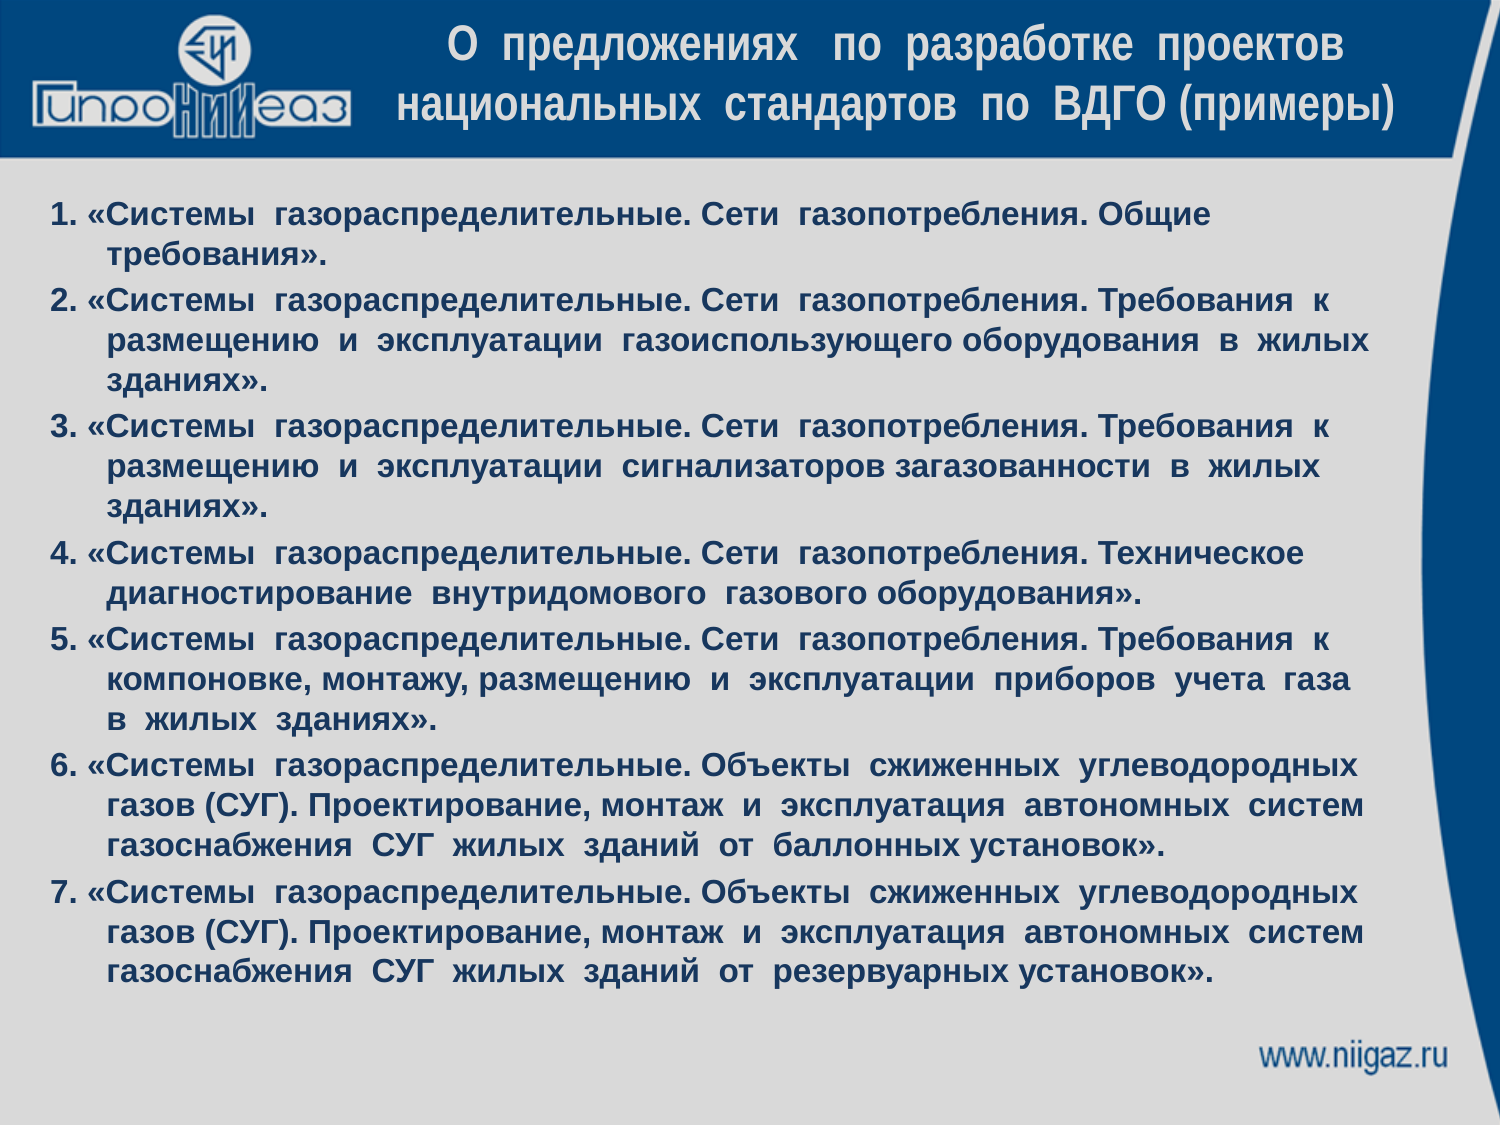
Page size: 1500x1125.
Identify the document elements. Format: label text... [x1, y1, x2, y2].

list 1. «Системы газораспределительные. Сети газопотребления. Общие требования». 2. «Системы газораспределительные. Сети газопотребления. Требования к размещению и эксплуатации газоиспользующего оборудования в жилых зданиях». 3. «Системы газораспределительные. Сети газопотребления. Требования к размещению и эксплуатации сигнализаторов загазованности в жилых зданиях». 4. «Системы газораспределительные. Сети газопотребления. Техническое диагностирование внутридомового газового оборудования». 5. «Системы газораспределительные. Сети газопотребления. Требования к компоновке, монтажу, размещению и эксплуатации приборов учета газа в жилых зданиях». 6. «Системы газораспределительные. Объекты сжиженных углеводородных газов (СУГ). Проектирование, монтаж и эксплуатация автономных систем газоснабжения СУГ жилых зданий от баллонных установок». 7. «Системы газораспределительные. Объекты сжиженных углеводородных газов (СУГ). Проектирование, монтаж и эксплуатация автономных систем газоснабжения СУГ жилых зданий от резервуарных установок». [34, 184, 1398, 1071]
title О предложениях по разработке проектов национальных стандартов по ВДГО (примеры) [359, 0, 1433, 141]
picture [0, 0, 1500, 1125]
